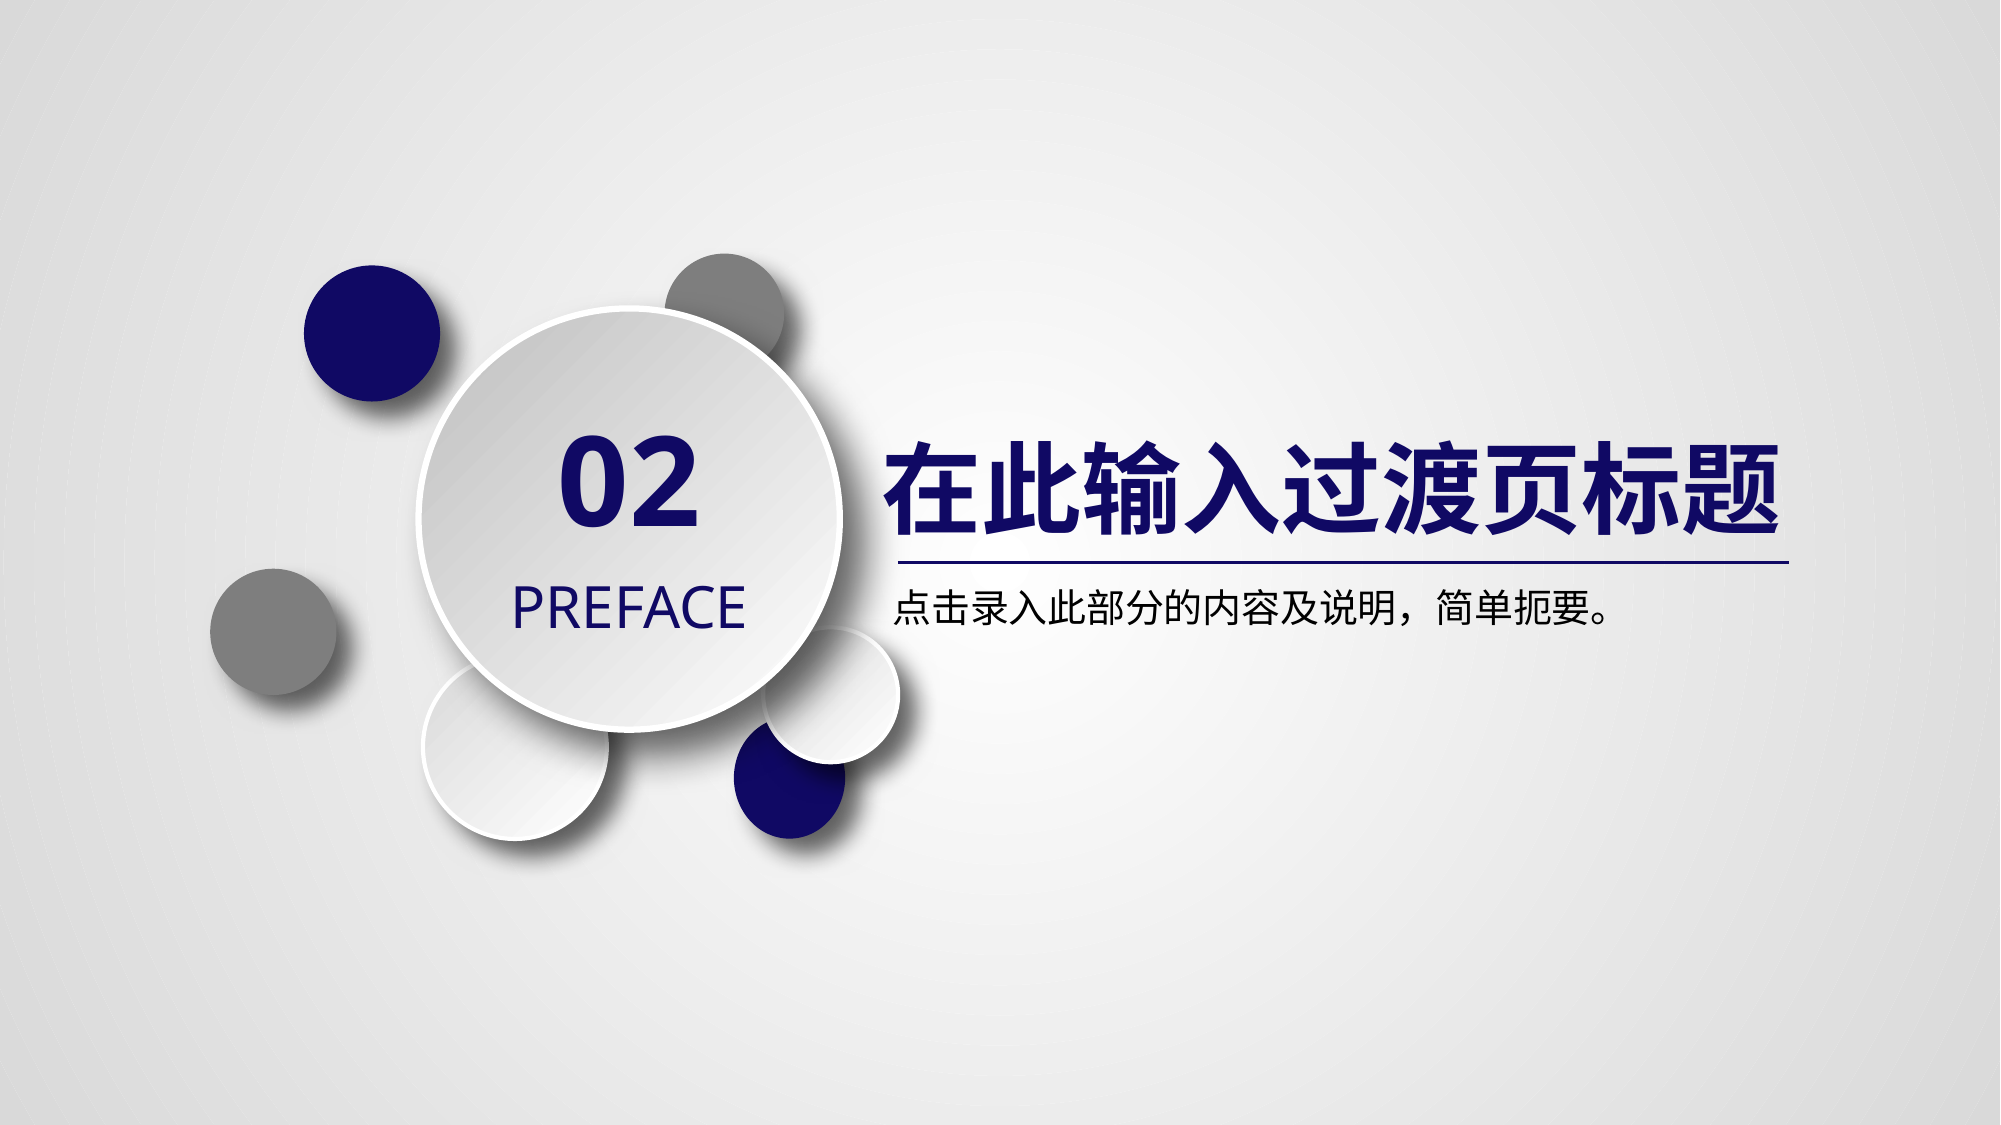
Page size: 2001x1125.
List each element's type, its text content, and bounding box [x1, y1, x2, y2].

text_box [732, 754, 844, 840]
text_box [461, 648, 798, 731]
text_box PREFACE [436, 562, 822, 648]
text_box [302, 264, 442, 403]
text_box [783, 640, 900, 764]
text_box 02 [542, 393, 716, 559]
text_box [421, 677, 603, 840]
text_box 点击录入此部分的内容及说明，简单扼要。 [877, 576, 1930, 638]
text_box [664, 252, 786, 339]
text_box [417, 307, 841, 607]
text_box 在此输入过渡页标题 [866, 419, 1930, 554]
text_box [209, 567, 338, 697]
